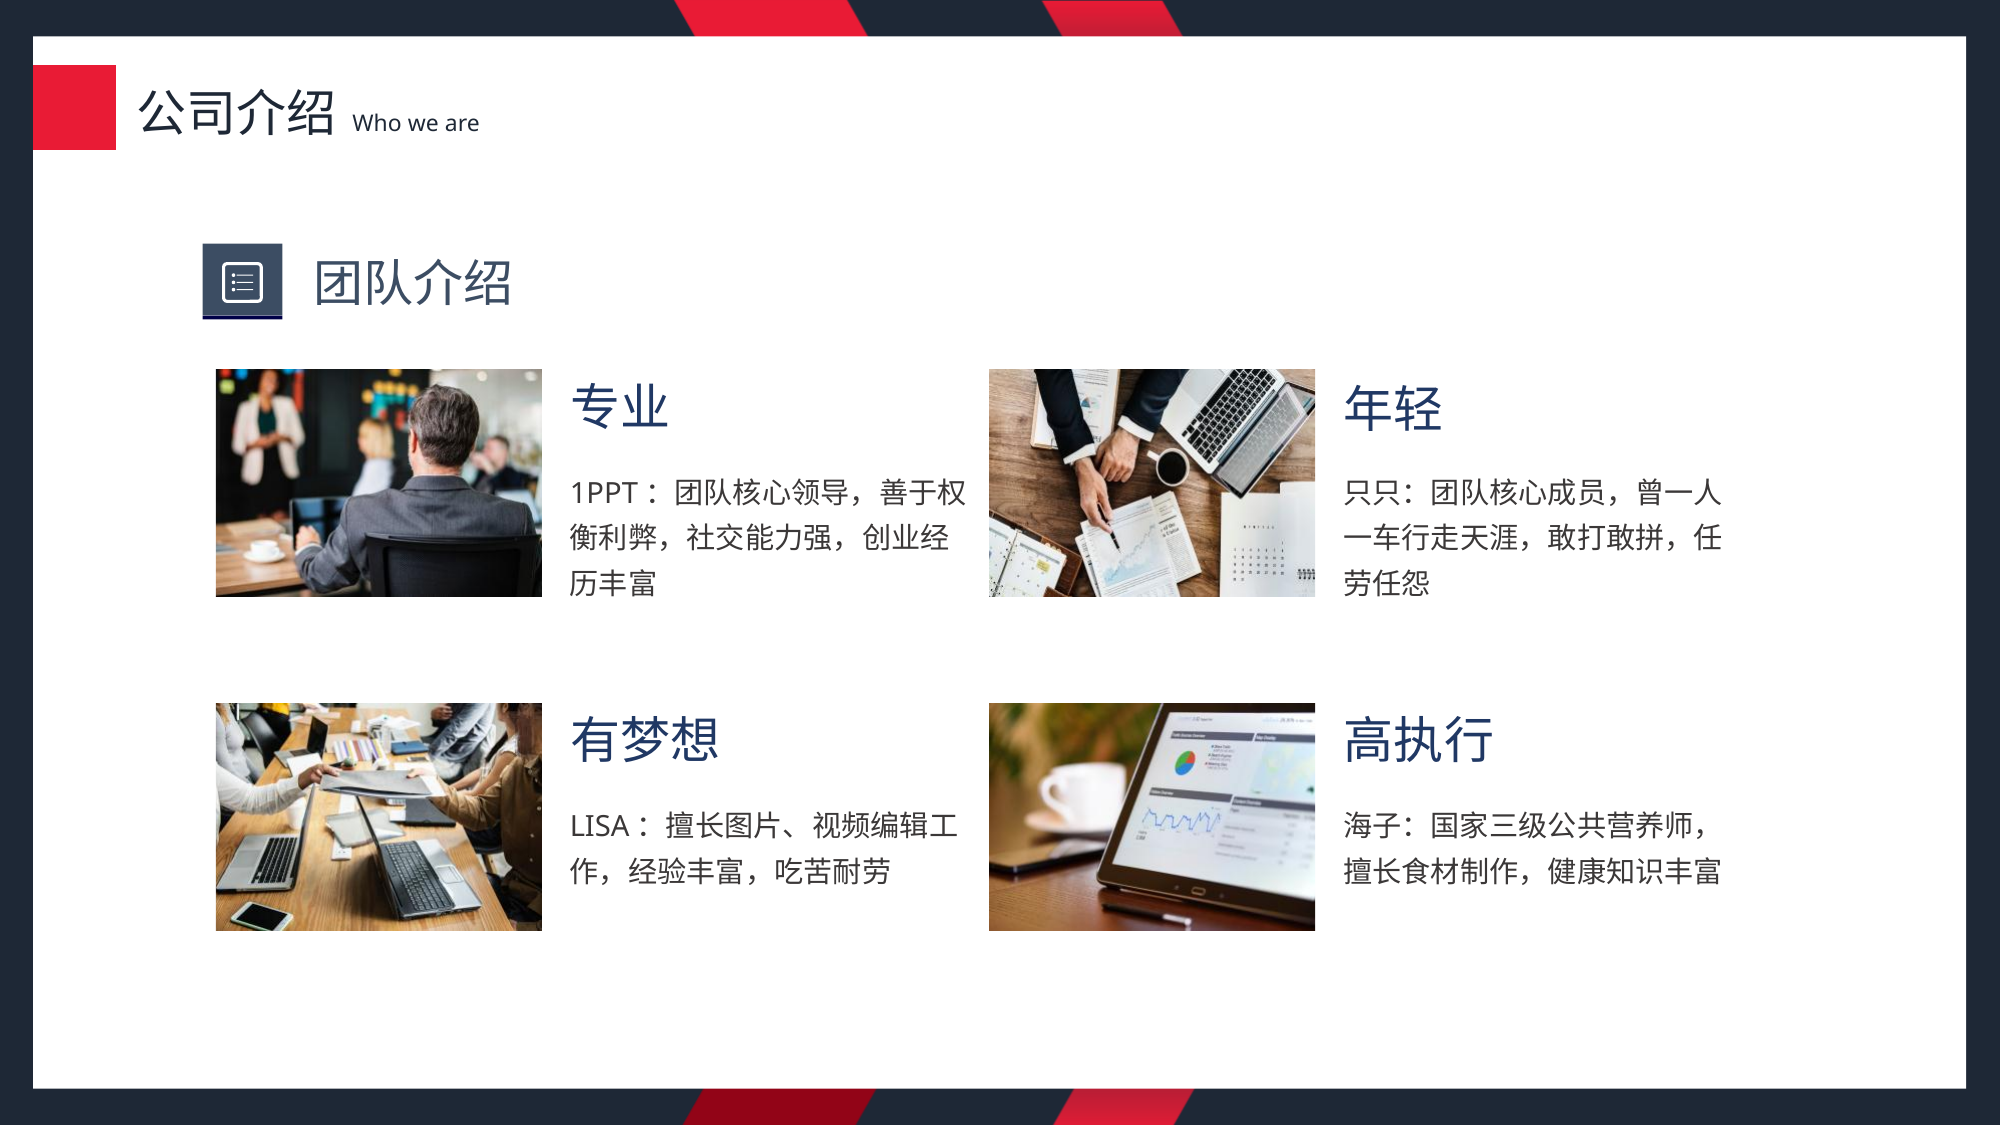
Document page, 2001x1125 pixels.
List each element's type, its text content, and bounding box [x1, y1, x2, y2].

text_box LISA：擅长图片、视频编辑工作，经验丰富，吃苦耐劳 [555, 789, 664, 896]
text_box [215, 702, 543, 931]
text_box 只只：团队核心成员，曾一人一车行走天涯，敢打敢拼，任劳任怨 [1381, 456, 1763, 608]
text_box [202, 243, 283, 320]
text_box 海子：国家三级公共营养师，擅长食材制作，健康知识丰富 [1381, 789, 1763, 896]
text_box [0, 0, 664, 1125]
text_box 团队介绍 [298, 244, 529, 320]
text_box [1381, 0, 2000, 1125]
text_box [32, 35, 664, 1090]
text_box [32, 64, 117, 151]
text_box 有梦想 [555, 701, 664, 777]
text_box [1381, 35, 1967, 1090]
text_box Who we are [337, 101, 611, 144]
text_box 专业 [555, 368, 664, 443]
text_box 公司介绍 [121, 74, 352, 149]
text_box 1PPT：团队核心领导，善于权衡利弊，社交能力强，创业经历丰富 [555, 456, 664, 608]
picture [664, 0, 1381, 1125]
text_box [215, 369, 543, 598]
text_box 高执行 [1381, 701, 1509, 777]
text_box 年轻 [1381, 369, 1459, 445]
